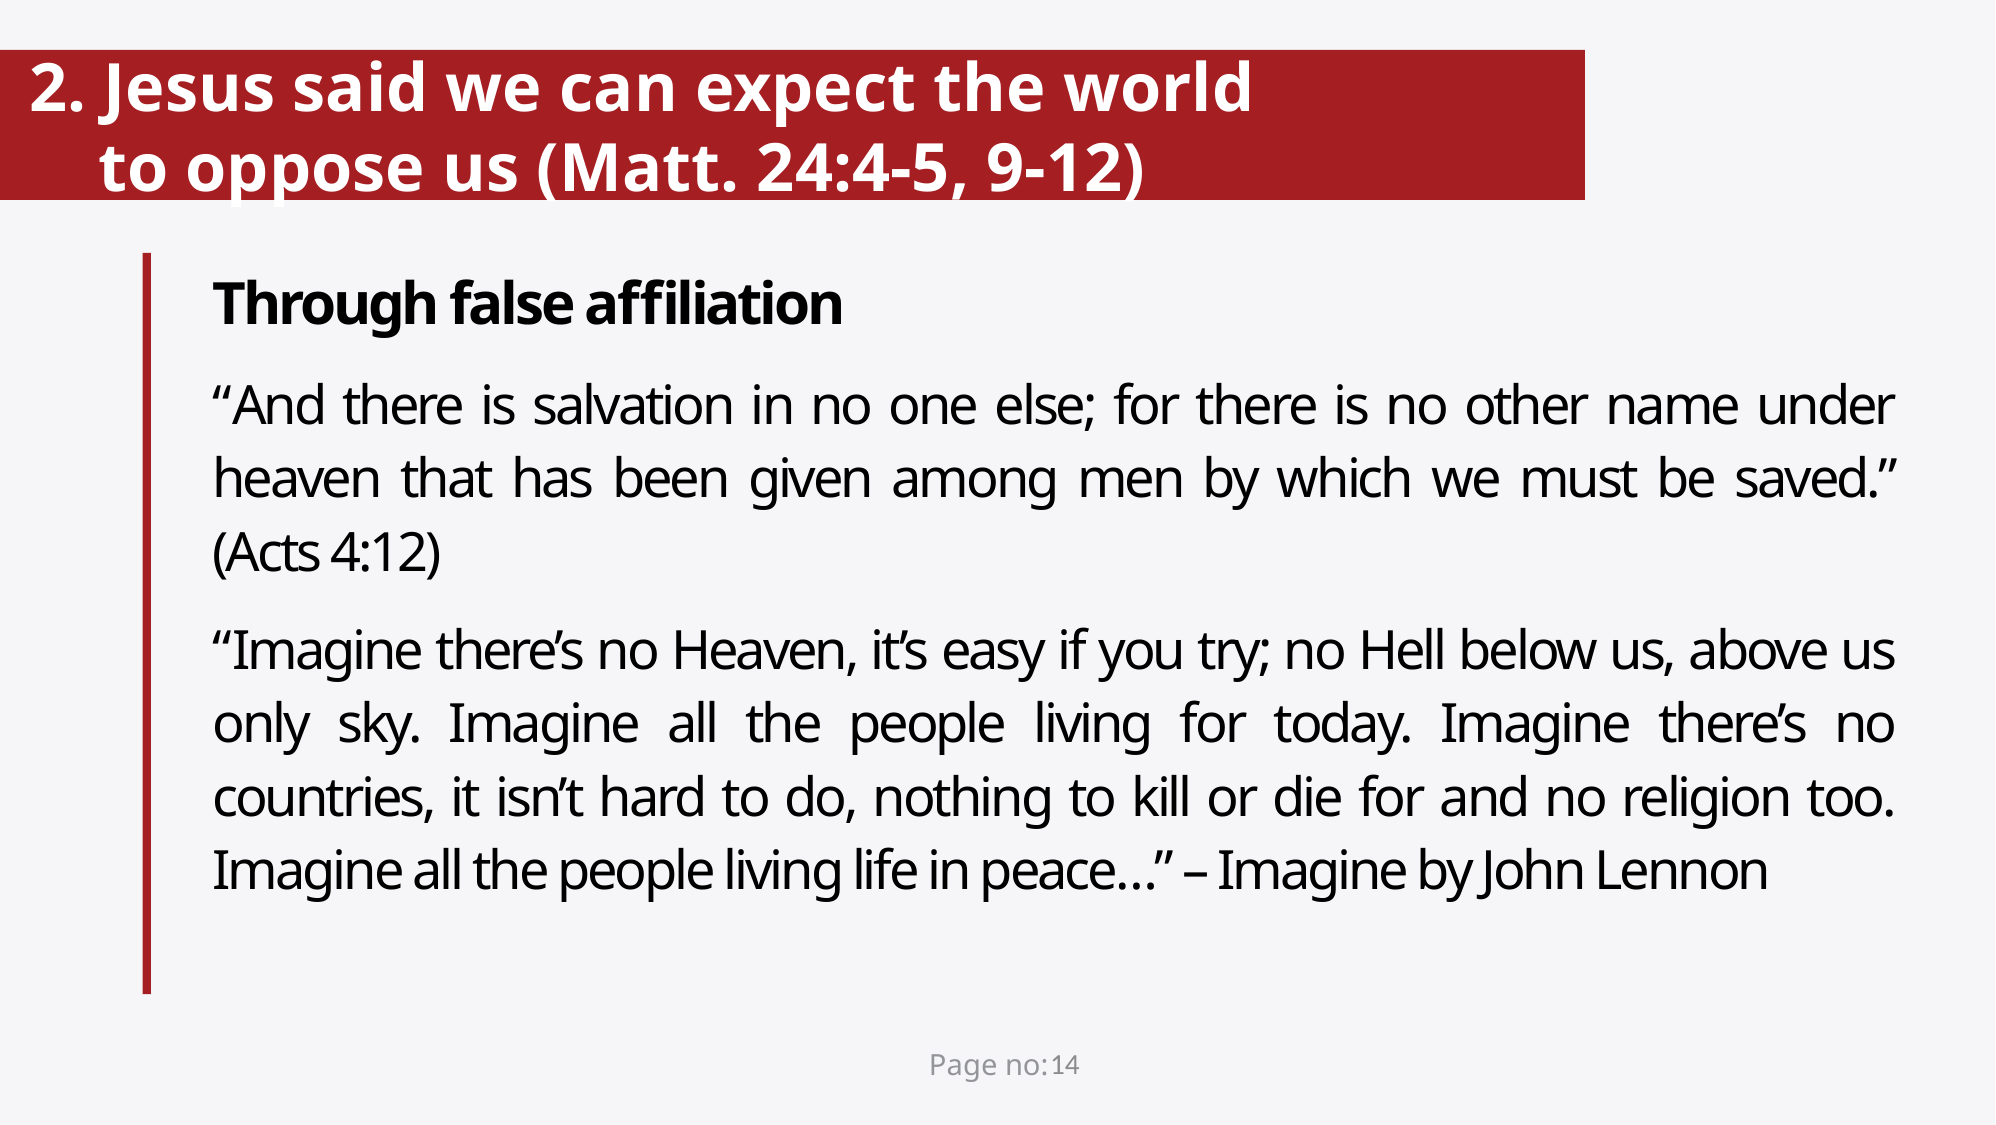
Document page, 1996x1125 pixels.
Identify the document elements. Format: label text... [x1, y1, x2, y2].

subtitle Through false affiliation “And there is salvation in no one else; for there is no other name under heaven that has been given among men by which we must be saved.” (Acts 4:12) “Imagine there’s no Heaven, it’s easy if you try; no Hell below us, above us only sky. Imagine all the people living for today. Imagine there’s no countries, it isn’t hard to do, nothing to kill or die for and no religion too. Imagine all the people living life in peace…” – Imagine by John Lennon [197, 249, 1910, 1000]
title 2. Jesus said we can expect the world to oppose us (Matt. 24:4-5, 9-12) [14, 62, 1810, 188]
